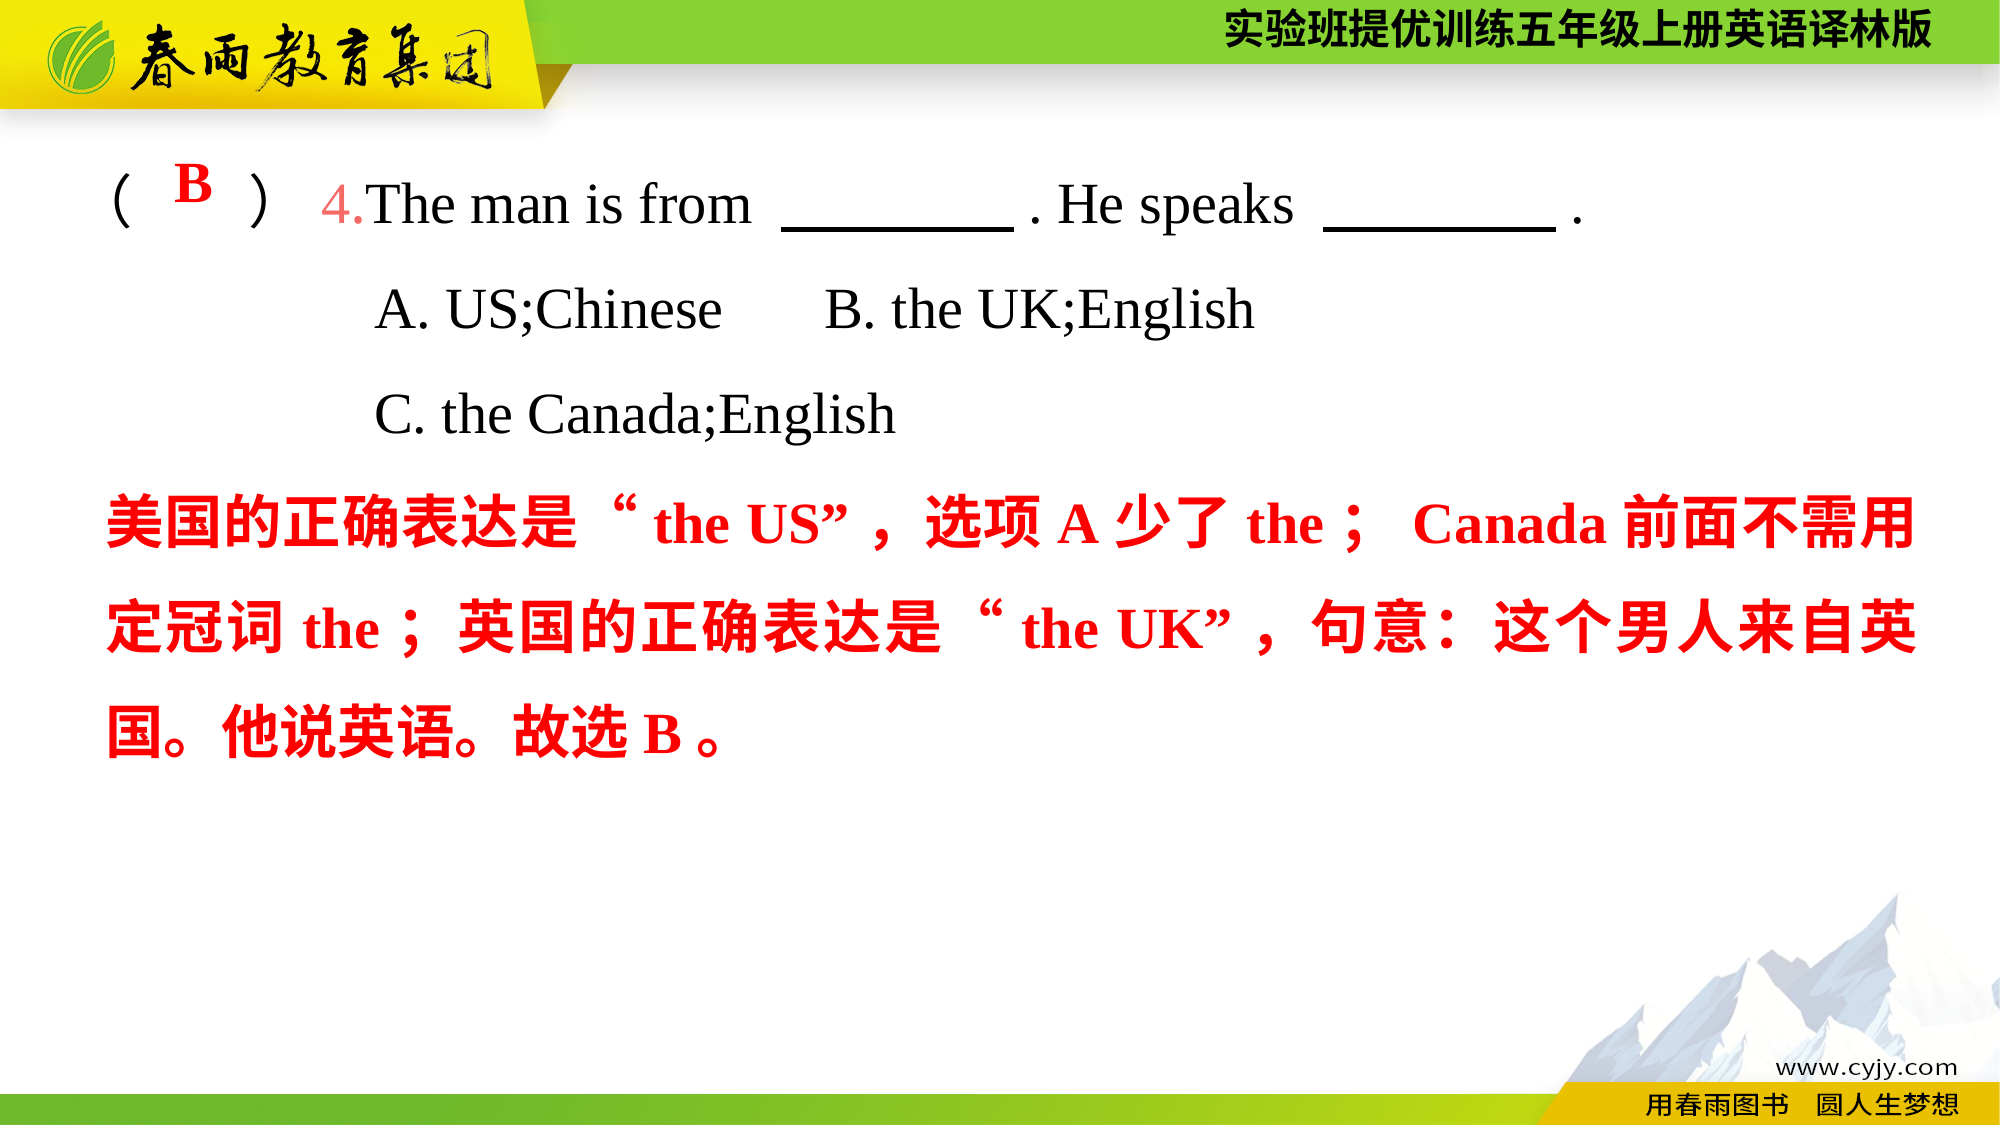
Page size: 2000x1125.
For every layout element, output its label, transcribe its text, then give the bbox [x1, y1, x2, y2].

text_box 美国的正确表达是“the US”，选项A少了the；Canada前面不需用定冠词the；英国的正确表达是“the UK”，句意：这个男人来自英国。他说英语。故选B。 [90, 442, 1933, 773]
picture [0, 0, 2000, 1125]
text_box B [160, 137, 229, 222]
list （ ）4.The man is from . He speaks . A. US;Chinese B. the UK;English C. the Canada;English [59, 122, 1944, 443]
